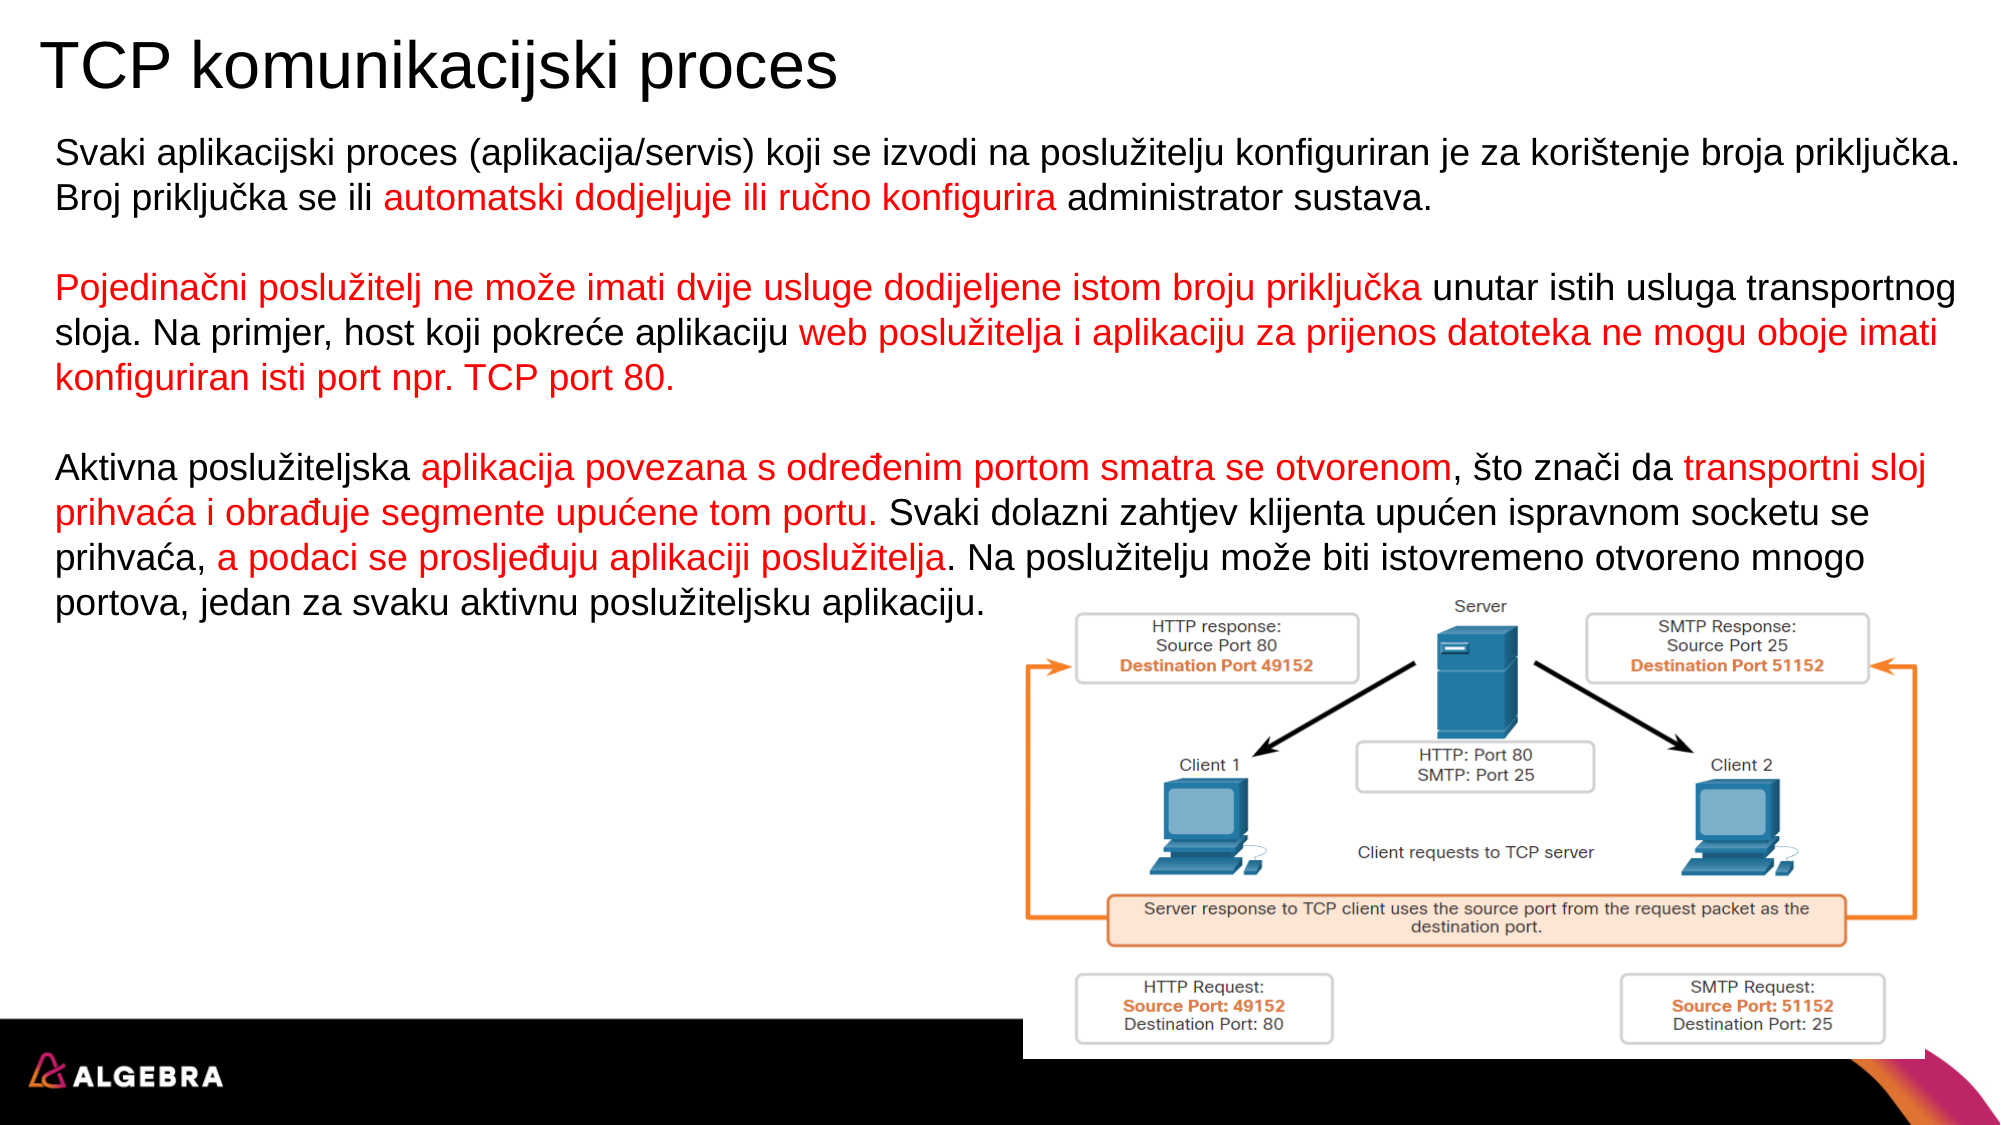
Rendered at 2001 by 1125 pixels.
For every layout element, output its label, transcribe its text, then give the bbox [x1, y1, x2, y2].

text_box Svaki aplikacijski proces (aplikacija/servis) koji se izvodi na poslužitelju konfiguriran je za korištenje broja priključka. Broj priključka se ili automatski dodjeljuje ili ručno konfigurira administrator sustava. Pojedinačni poslužitelj ne može imati dvije usluge dodijeljene istom broju priključka unutar istih usluga transportnog sloja. Na primjer, host koji pokreće aplikaciju web poslužitelja i aplikaciju za prijenos datoteka ne mogu oboje imati konfiguriran isti port npr. TCP port 80. Aktivna poslužiteljska aplikacija povezana s određenim portom smatra se otvorenom, što znači da transportni sloj prihvaća i obrađuje segmente upućene tom portu. Svaki dolazni zahtjev klijenta upućen ispravnom socketu se prihvaća, a podaci se prosljeđuju aplikaciji poslužitelja. Na poslužitelju može biti istovremeno otvoreno mnogo portova, jedan za svaku aktivnu poslužiteljsku aplikaciju. [39, 120, 2000, 630]
title TCP komunikacijski proces [39, 23, 1813, 108]
picture [0, 0, 2001, 1125]
